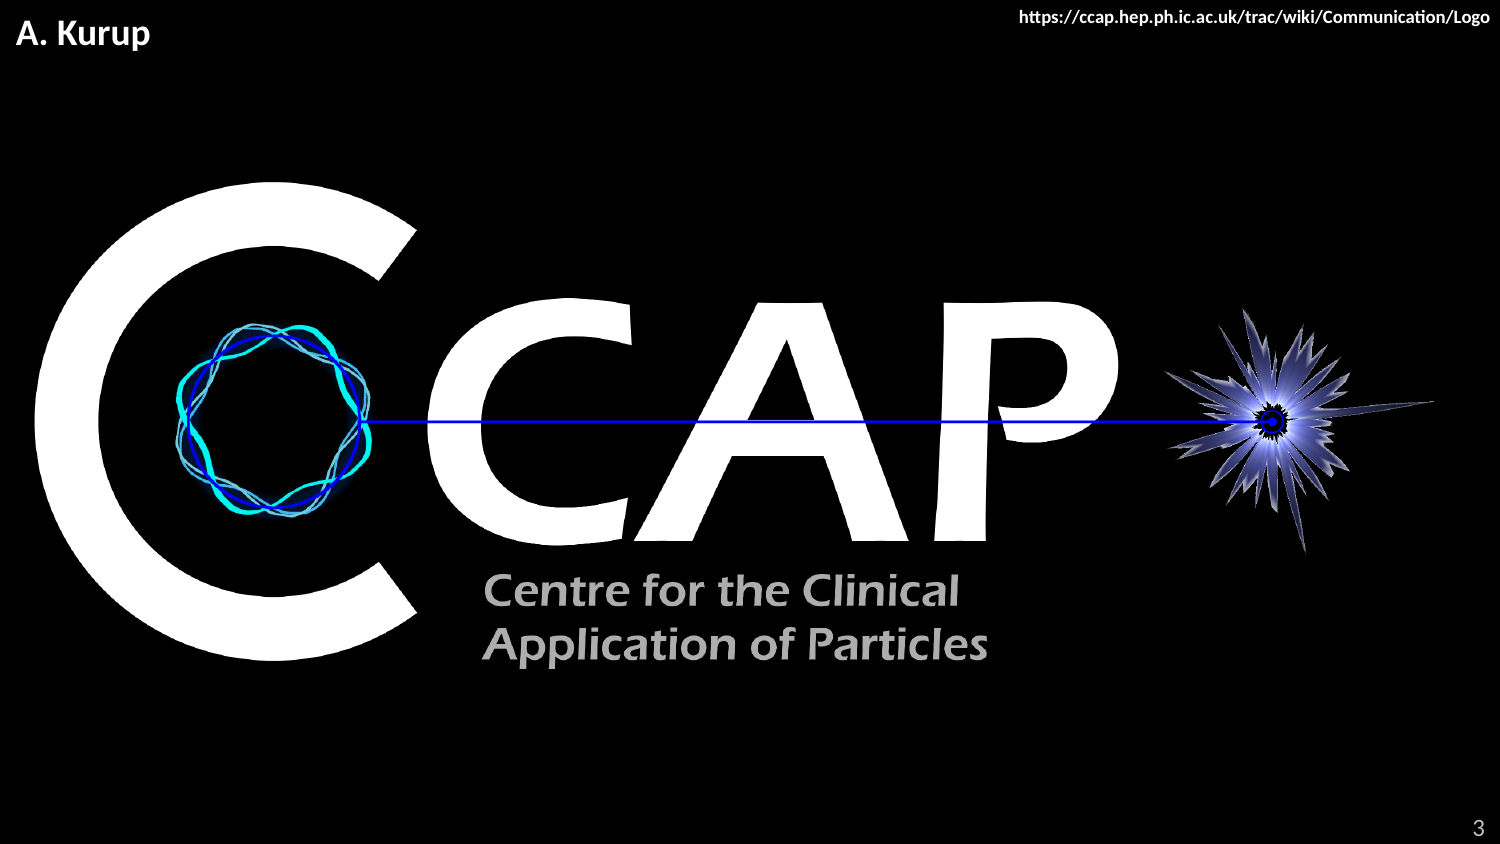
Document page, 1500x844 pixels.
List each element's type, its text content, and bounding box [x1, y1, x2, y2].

picture [0, 64, 1500, 780]
text_box https://ccap.hep.ph.ic.ac.uk/trac/wiki/Communication/Logo [1004, 0, 1500, 35]
text_box A. Kurup [1, 0, 166, 60]
slide_number 3 [1149, 808, 1500, 844]
